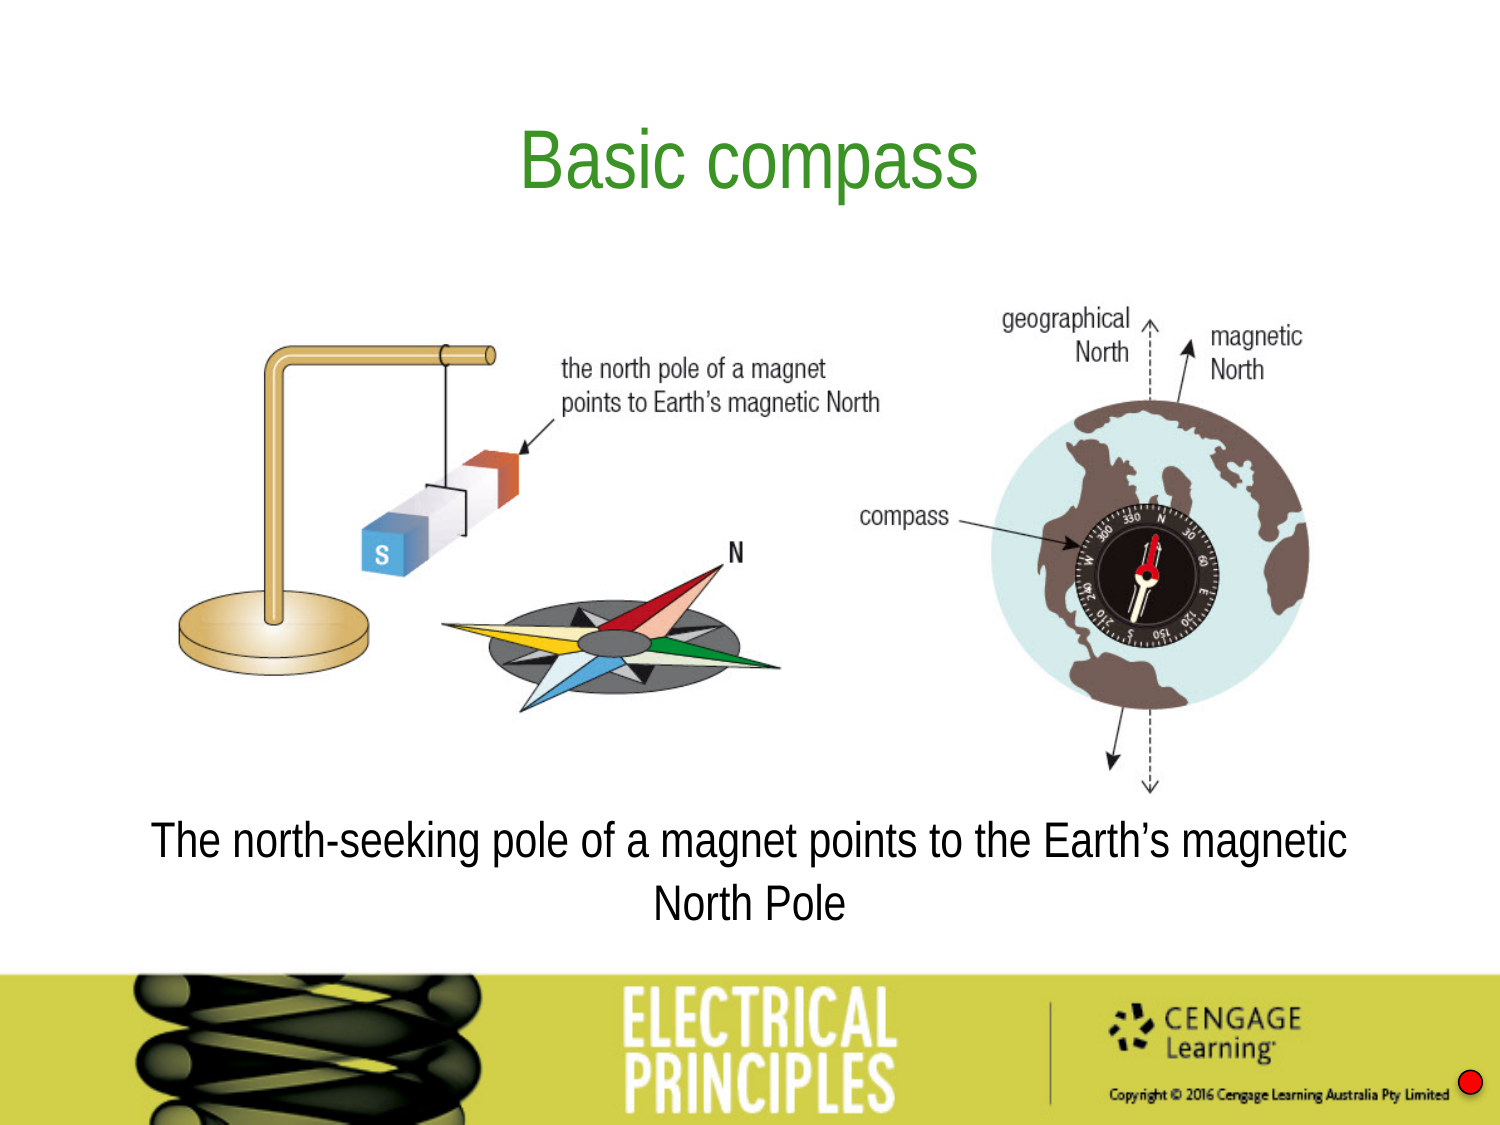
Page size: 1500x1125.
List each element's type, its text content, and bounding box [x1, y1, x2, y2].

text_box [1457, 1069, 1484, 1095]
picture [0, 207, 1500, 1125]
text_box The north-seeking pole of a magnet points to the Earth’s magnetic North Pole [100, 797, 1400, 951]
title Basic compass [0, 0, 1500, 207]
